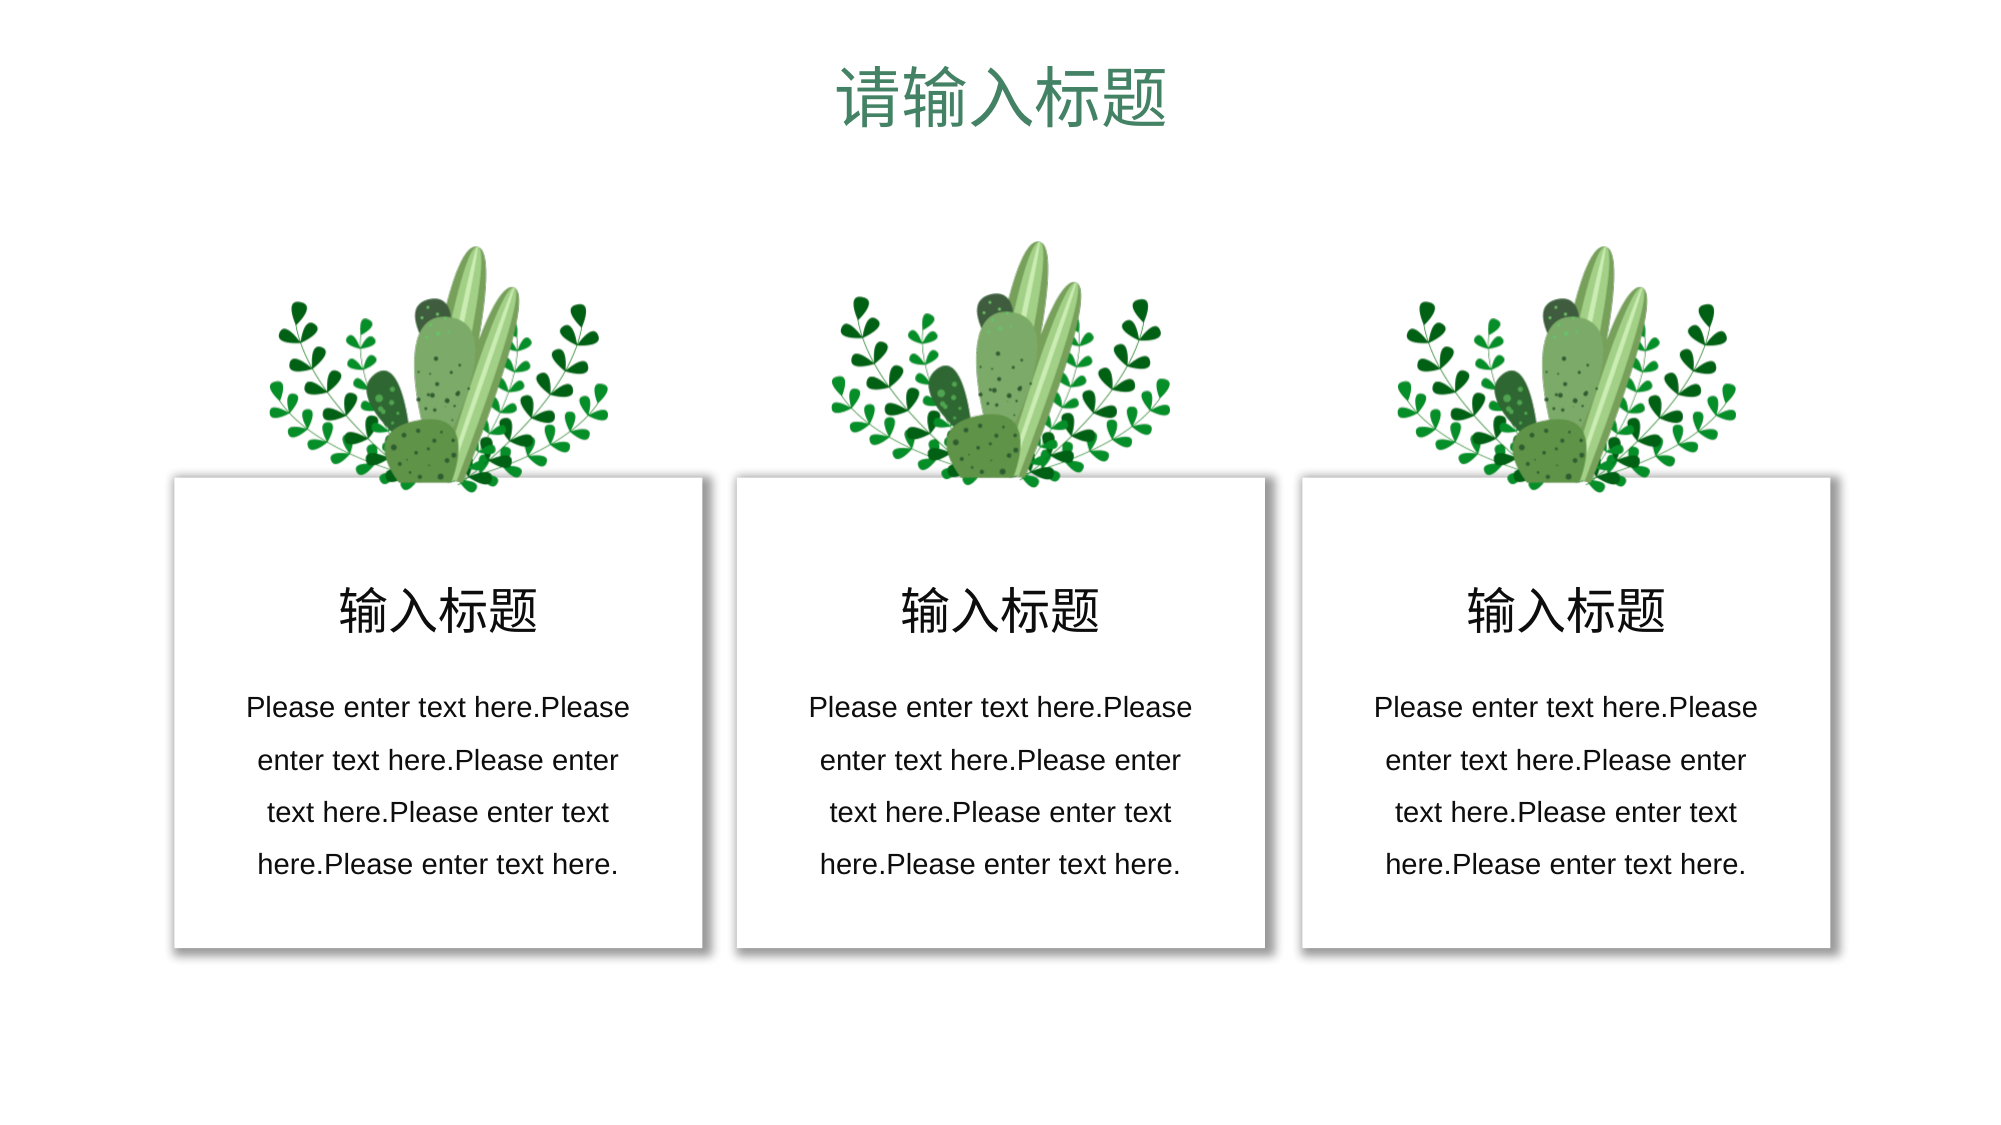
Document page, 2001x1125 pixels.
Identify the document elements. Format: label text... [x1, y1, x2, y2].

text_box 请输入标题 [819, 48, 1184, 143]
text_box Please enter text here.Please enter text here.Please enter text here.Please enter text here.Please enter text here. [781, 663, 1220, 888]
text_box [173, 476, 703, 949]
picture [1384, 242, 1749, 500]
text_box 输入标题 [805, 571, 1197, 647]
text_box 输入标题 [243, 571, 634, 647]
text_box Please enter text here.Please enter text here.Please enter text here.Please enter text here.Please enter text here. [219, 663, 658, 888]
text_box [1301, 476, 1831, 949]
picture [818, 237, 1183, 495]
text_box Please enter text here.Please enter text here.Please enter text here.Please enter text here.Please enter text here. [1347, 663, 1786, 888]
text_box 输入标题 [1371, 571, 1762, 647]
picture [256, 242, 621, 500]
text_box [736, 476, 1266, 949]
